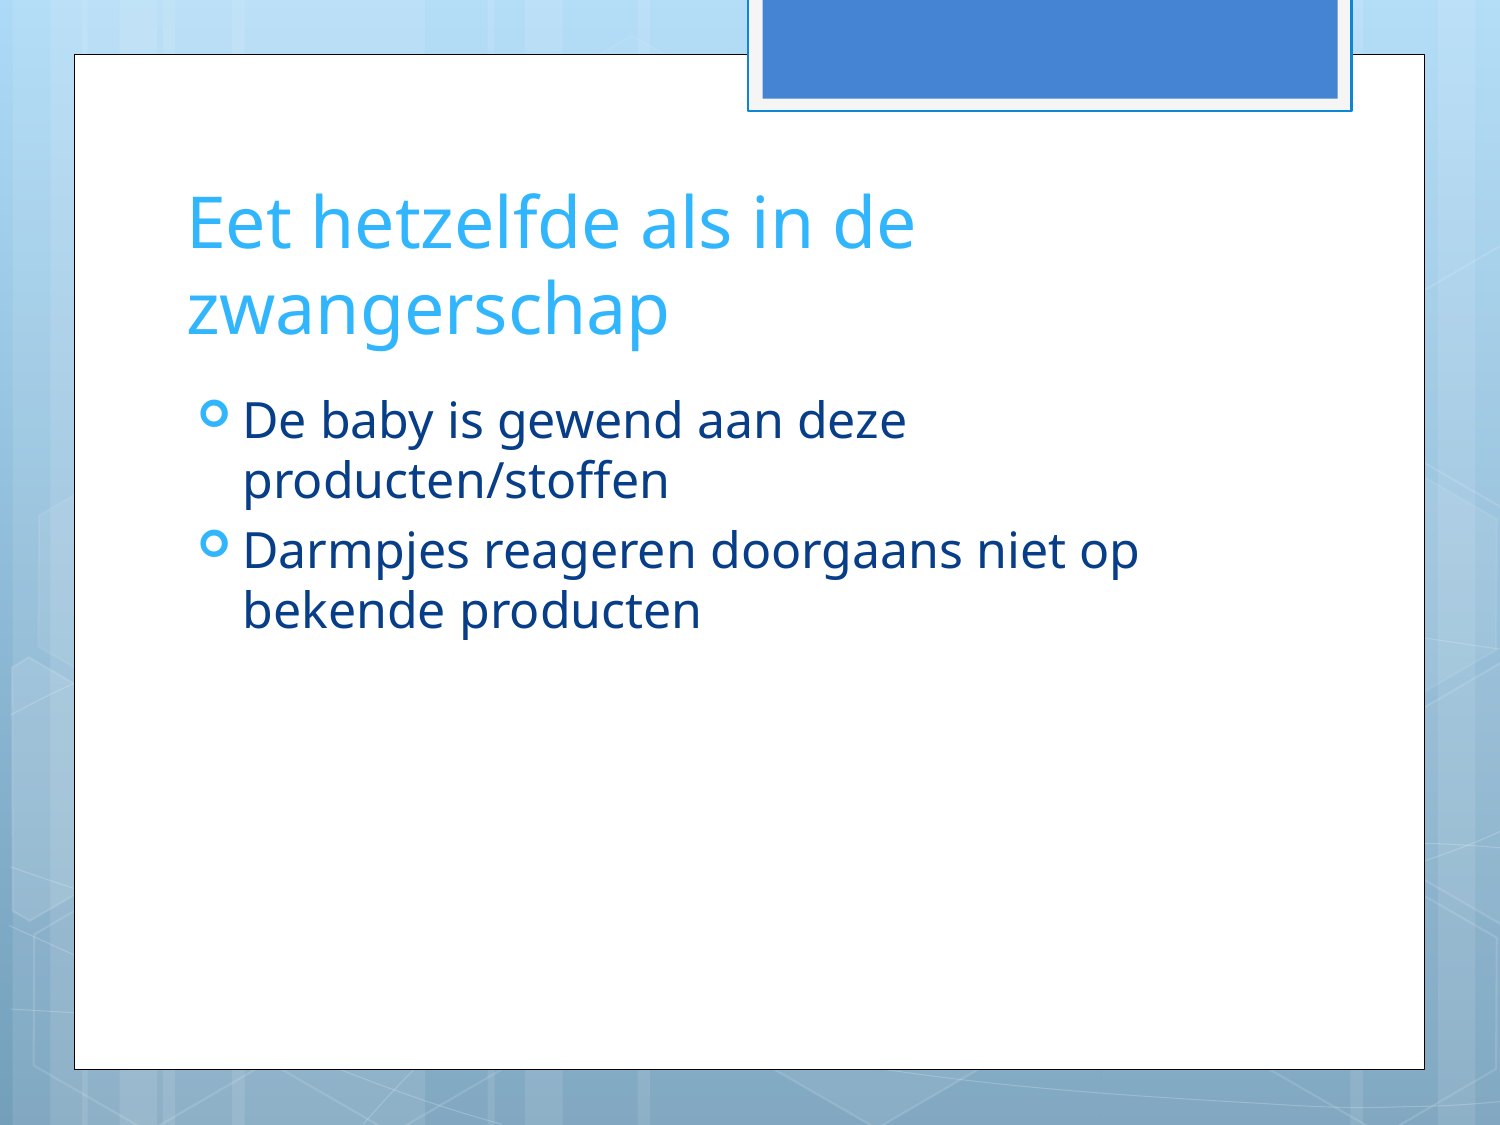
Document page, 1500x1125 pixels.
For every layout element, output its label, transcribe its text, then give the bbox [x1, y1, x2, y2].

list De baby is gewend aan deze producten/stoffen Darmpjes reageren doorgaans niet op bekende producten [171, 381, 1283, 957]
title Eet hetzelfde als in de zwangerschap [171, 168, 1324, 357]
